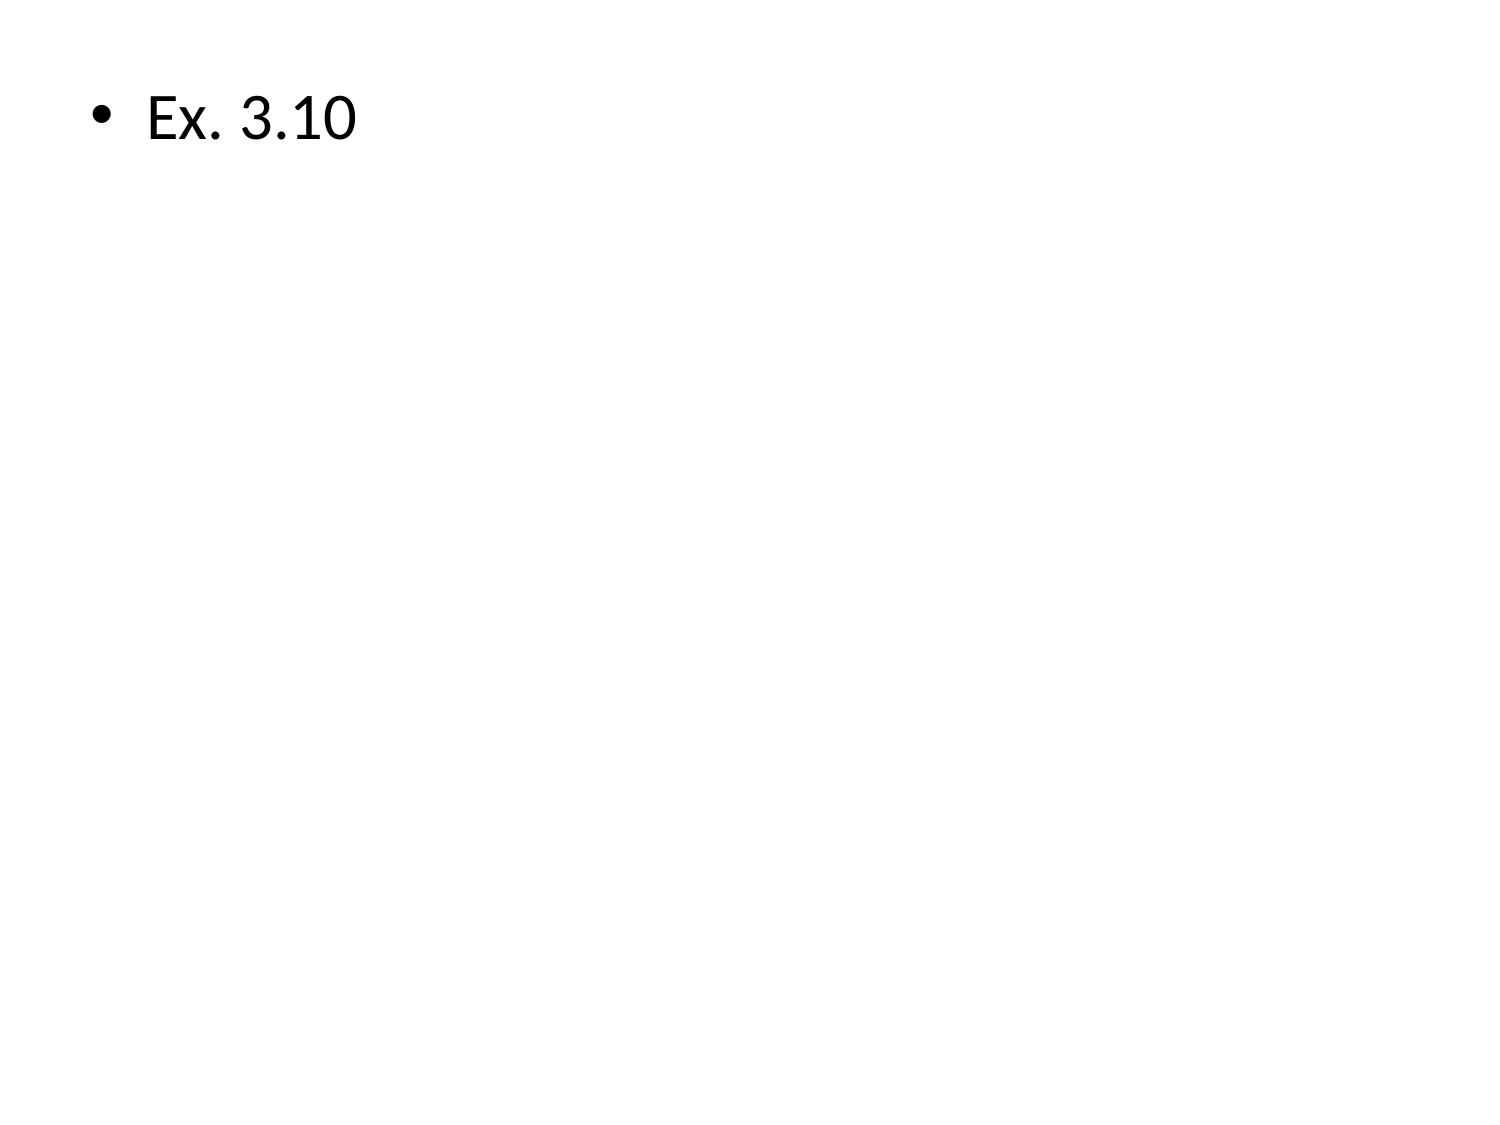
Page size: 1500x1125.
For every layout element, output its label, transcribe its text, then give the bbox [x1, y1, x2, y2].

list Ex. 3.10 [75, 65, 1425, 1005]
